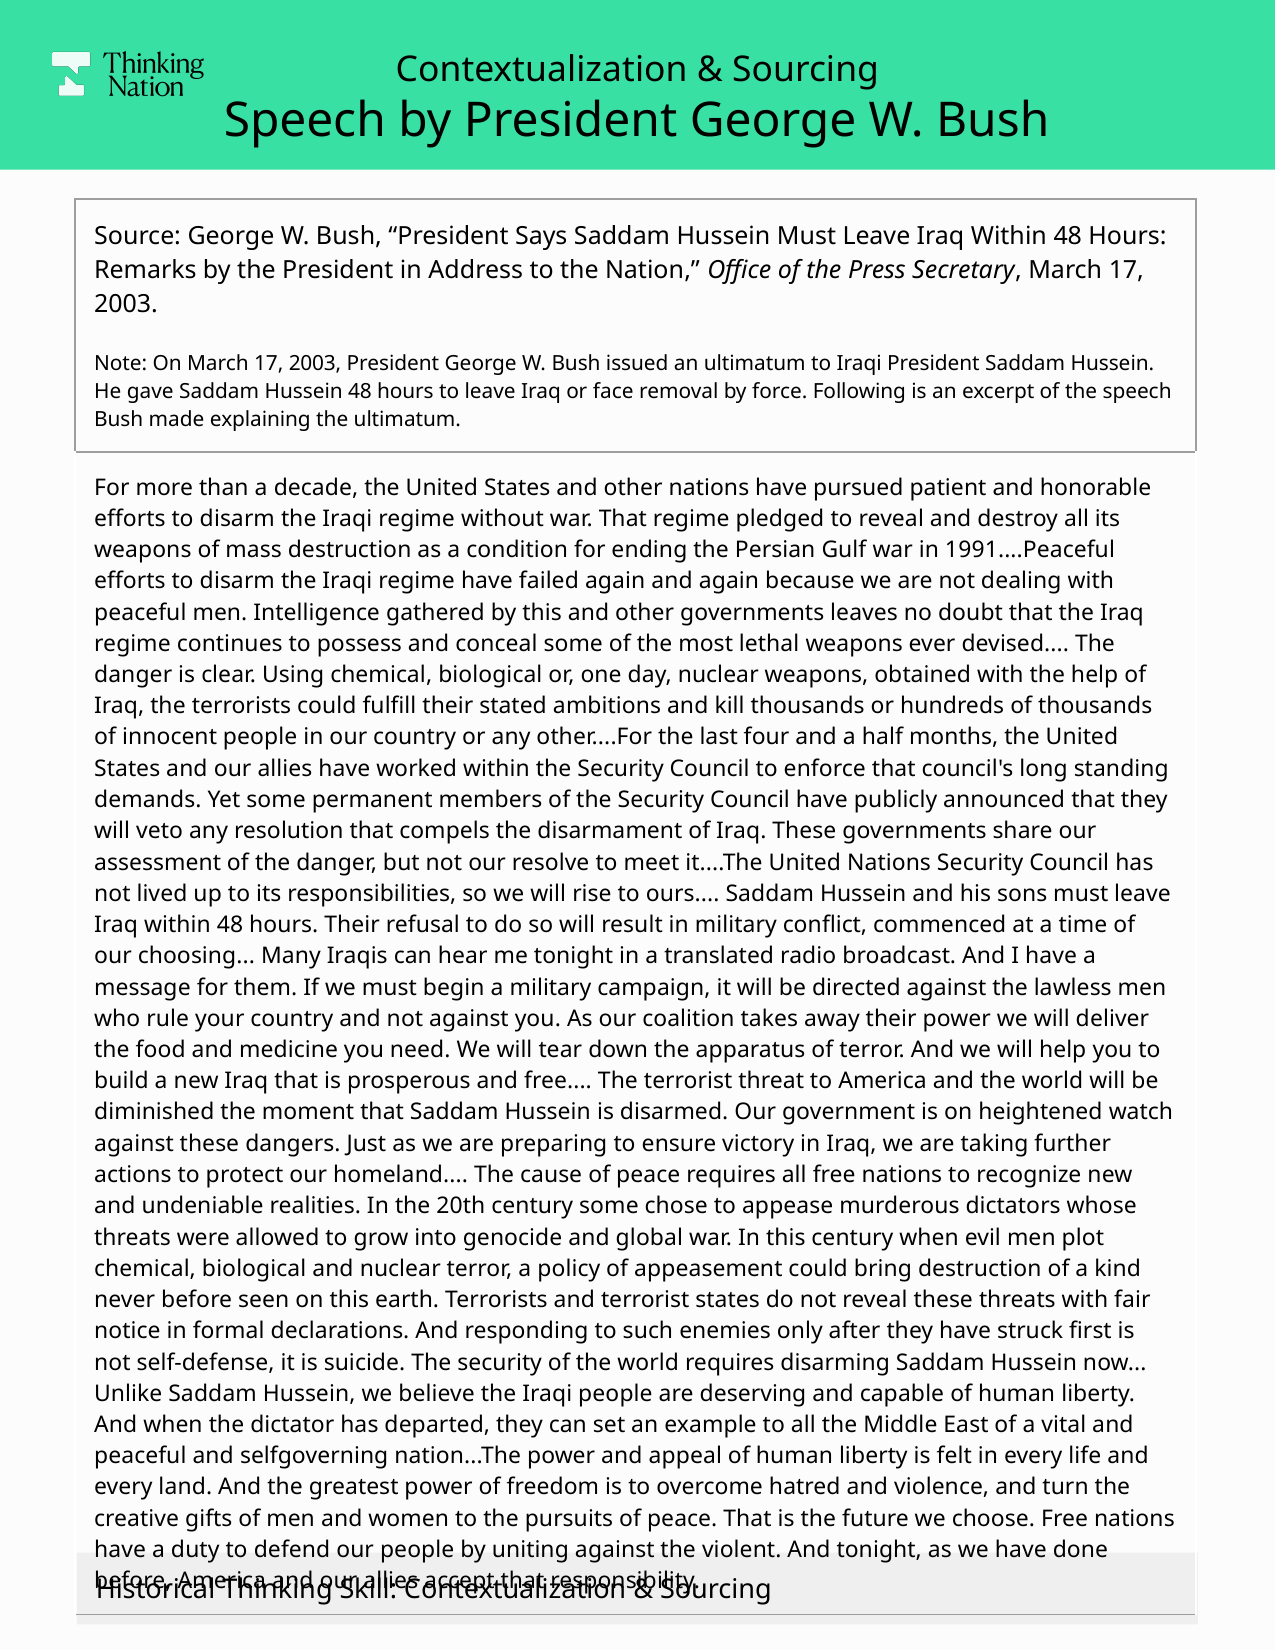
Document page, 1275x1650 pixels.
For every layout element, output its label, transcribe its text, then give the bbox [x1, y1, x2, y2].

table_cell For more than a decade, the United States and other nations have pursued patient and honorable efforts to disarm the Iraqi regime without war. That regime pledged to reveal and destroy all its weapons of mass destruction as a condition for ending the Persian Gulf war in 1991....Peaceful efforts to disarm the Iraqi regime have failed again and again because we are not dealing with peaceful men. Intelligence gathered by this and other governments leaves no doubt that the Iraq regime continues to possess and conceal some of the most lethal weapons ever devised.... The danger is clear. Using chemical, biological or, one day, nuclear weapons, obtained with the help of Iraq, the terrorists could fulfill their stated ambitions and kill thousands or hundreds of thousands of innocent people in our country or any other....For the last four and a half months, the United States and our allies have worked within the Security Council to enforce that council's long standing demands. Yet some permanent members of the Security Council have publicly announced that they will veto any resolution that compels the disarmament of Iraq. These governments share our assessment of the danger, but not our resolve to meet it....The United Nations Security Council has not lived up to its responsibilities, so we will rise to ours.... Saddam Hussein and his sons must leave Iraq within 48 hours. Their refusal to do so will result in military conflict, commenced at a time of our choosing... Many Iraqis can hear me tonight in a translated radio broadcast. And I have a message for them. If we must begin a military campaign, it will be directed against the lawless men who rule your country and not against you. As our coalition takes away their power we will deliver the food and medicine you need. We will tear down the apparatus of terror. And we will help you to build a new Iraq that is prosperous and free.... The terrorist threat to America and the world will be diminished the moment that Saddam Hussein is disarmed. Our government is on heightened watch against these dangers. Just as we are preparing to ensure victory in Iraq, we are taking further actions to protect our homeland.... The cause of peace requires all free nations to recognize new and undeniable realities. In the 20th century some chose to appease murderous dictators whose threats were allowed to grow into genocide and global war. In this century when evil men plot chemical, biological and nuclear terror, a policy of appeasement could bring destruction of a kind never before seen on this earth. Terrorists and terrorist states do not reveal these threats with fair notice in formal declarations. And responding to such enemies only after they have struck first is not self-defense, it is suicide. The security of the world requires disarming Saddam Hussein now... Unlike Saddam Hussein, we believe the Iraqi people are deserving and capable of human liberty. And when the dictator has departed, they can set an example to all the Middle East of a vital and peaceful and selfgoverning nation...The power and appeal of human liberty is felt in every life and every land. And the greatest power of freedom is to overcome hatred and violence, and turn the creative gifts of men and women to the pursuits of peace. That is the future we choose. Free nations have a duty to defend our people by uniting against the violent. And tonight, as we have done before, America and our allies accept that responsibility. [76, 453, 1195, 1614]
table_header Source: George W. Bush, “President Says Saddam Hussein Must Leave Iraq Within 48 Hours: Remarks by the President in Address to the Nation,” Office of the Press Secretary, March 17, 2003. Note: On March 17, 2003, President George W. Bush issued an ultimatum to Iraqi President Saddam Hussein. He gave Saddam Hussein 48 hours to leave Iraq or face removal by force. Following is an excerpt of the speech Bush made explaining the ultimatum. [76, 200, 1195, 451]
picture [35, 37, 210, 110]
text_box Historical Thinking Skill: Contextualization & Sourcing [76, 1552, 1198, 1625]
text_box Contextualization & Sourcing Speech by President George W. Bush [0, 0, 1275, 170]
